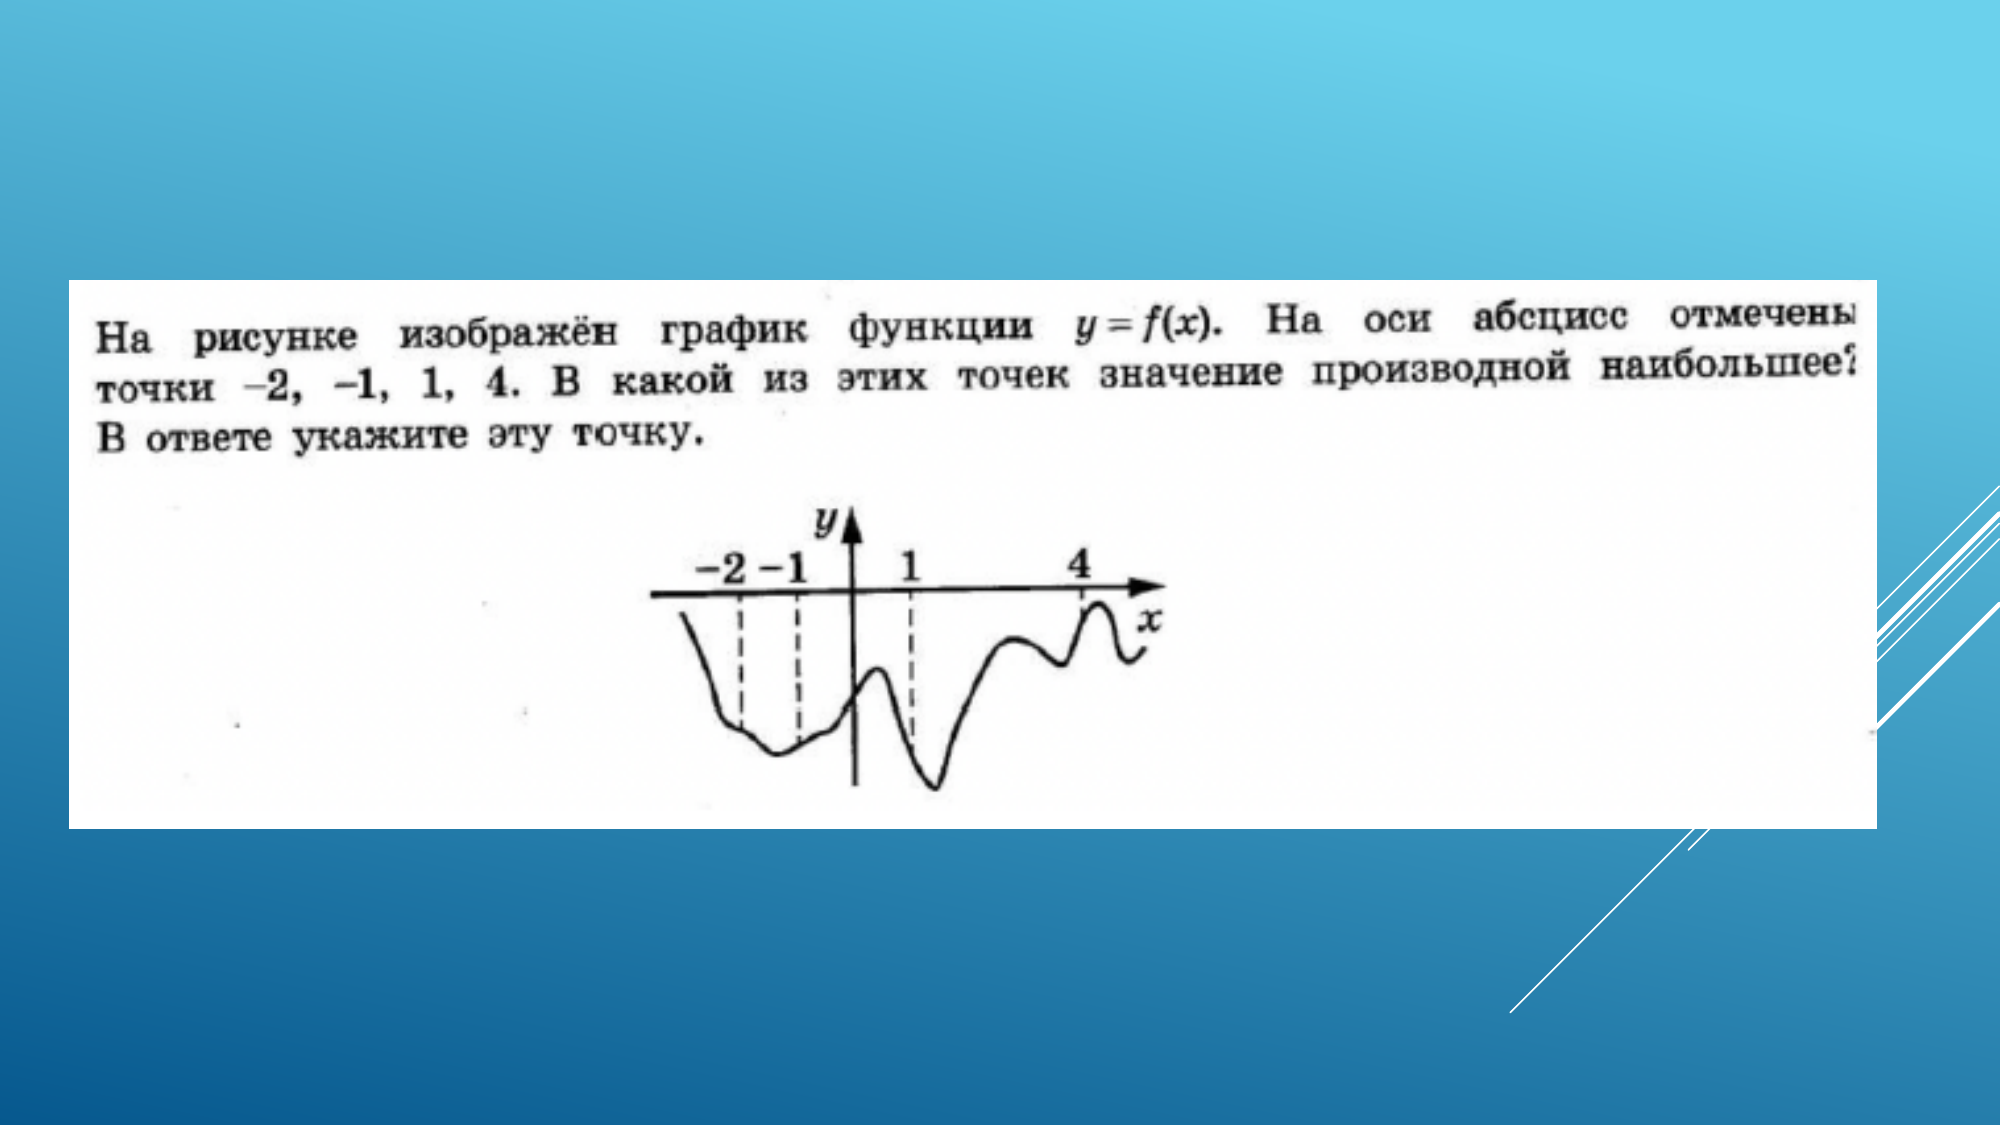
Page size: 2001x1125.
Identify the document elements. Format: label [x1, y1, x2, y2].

picture [69, 280, 1877, 829]
